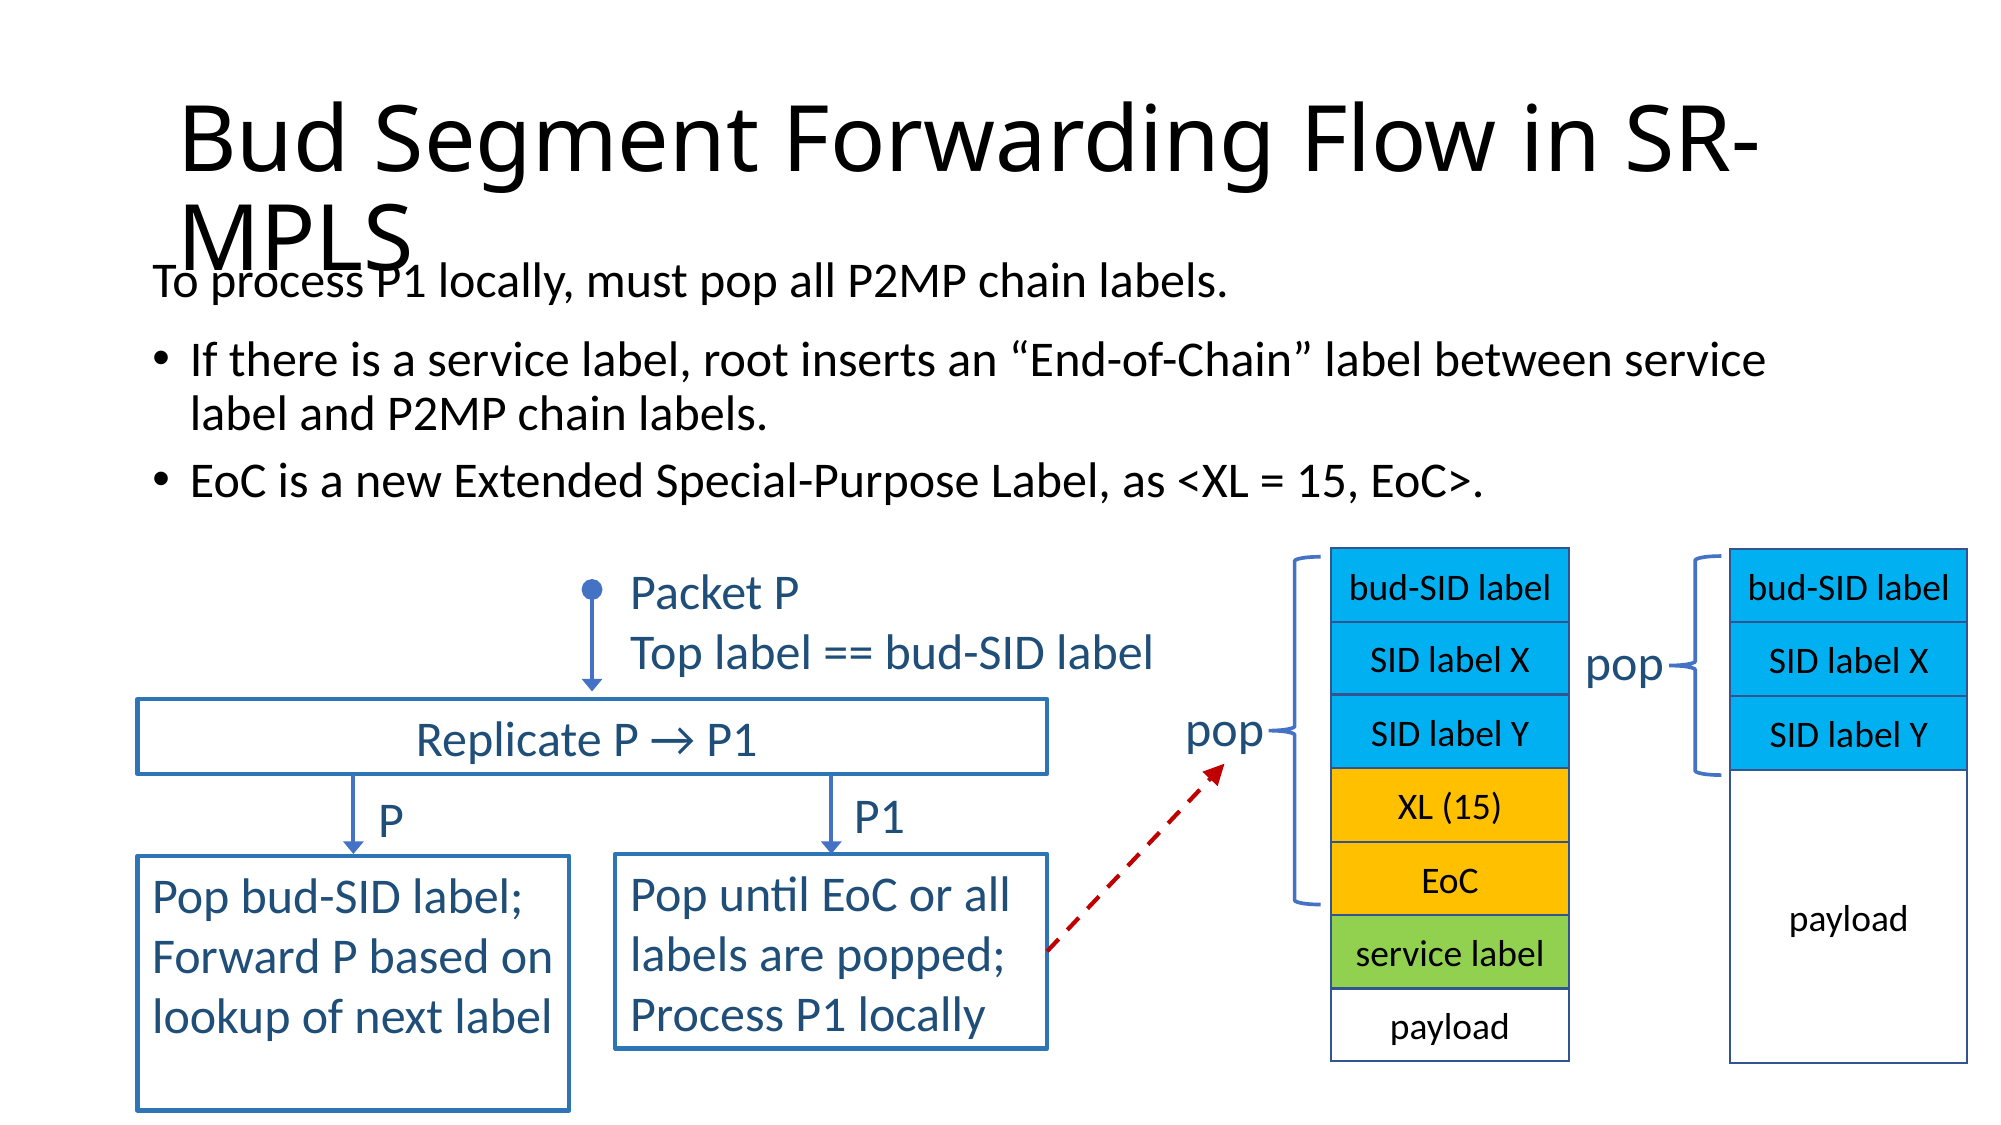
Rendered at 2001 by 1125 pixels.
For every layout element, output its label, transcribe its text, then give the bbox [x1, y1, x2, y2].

text_box [1283, 556, 1321, 906]
text_box P [350, 780, 432, 855]
text_box [1683, 555, 1722, 776]
text_box payload [1330, 987, 1570, 1062]
text_box Bud Segment Forwarding Flow in SR-MPLS [162, 84, 1888, 303]
text_box SID label Y [1729, 697, 1968, 769]
text_box To process P1 locally, must pop all P2MP chain labels. If there is a service label, root inserts an “End-of-Chain” label between service label and P2MP chain labels. EoC is a new Extended Special-Purpose Label, as <XL = 15, EoC>. [137, 247, 1825, 522]
text_box EoC [1330, 843, 1570, 916]
text_box bud-SID label [1330, 547, 1570, 623]
text_box SID label Y [1330, 695, 1570, 769]
text_box Pop until EoC or all labels are popped; Process P1 locally [615, 853, 1048, 1049]
text_box Replicate P → P1 [137, 699, 1048, 774]
text_box payload [1729, 769, 1968, 1064]
text_box P1 [838, 776, 921, 851]
text_box service label [1330, 916, 1570, 987]
text_box SID label X [1729, 623, 1968, 697]
text_box XL (15) [1330, 769, 1570, 843]
text_box Packet P Top label == bud-SID label [615, 552, 1213, 687]
text_box SID label X [1330, 623, 1566, 695]
text_box bud-SID label [1729, 548, 1968, 623]
text_box Pop bud-SID label; Forward P based on lookup of next label [137, 855, 570, 1111]
text_box pop [1566, 623, 1683, 699]
text_box pop [1166, 688, 1283, 764]
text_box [1047, 764, 1225, 953]
